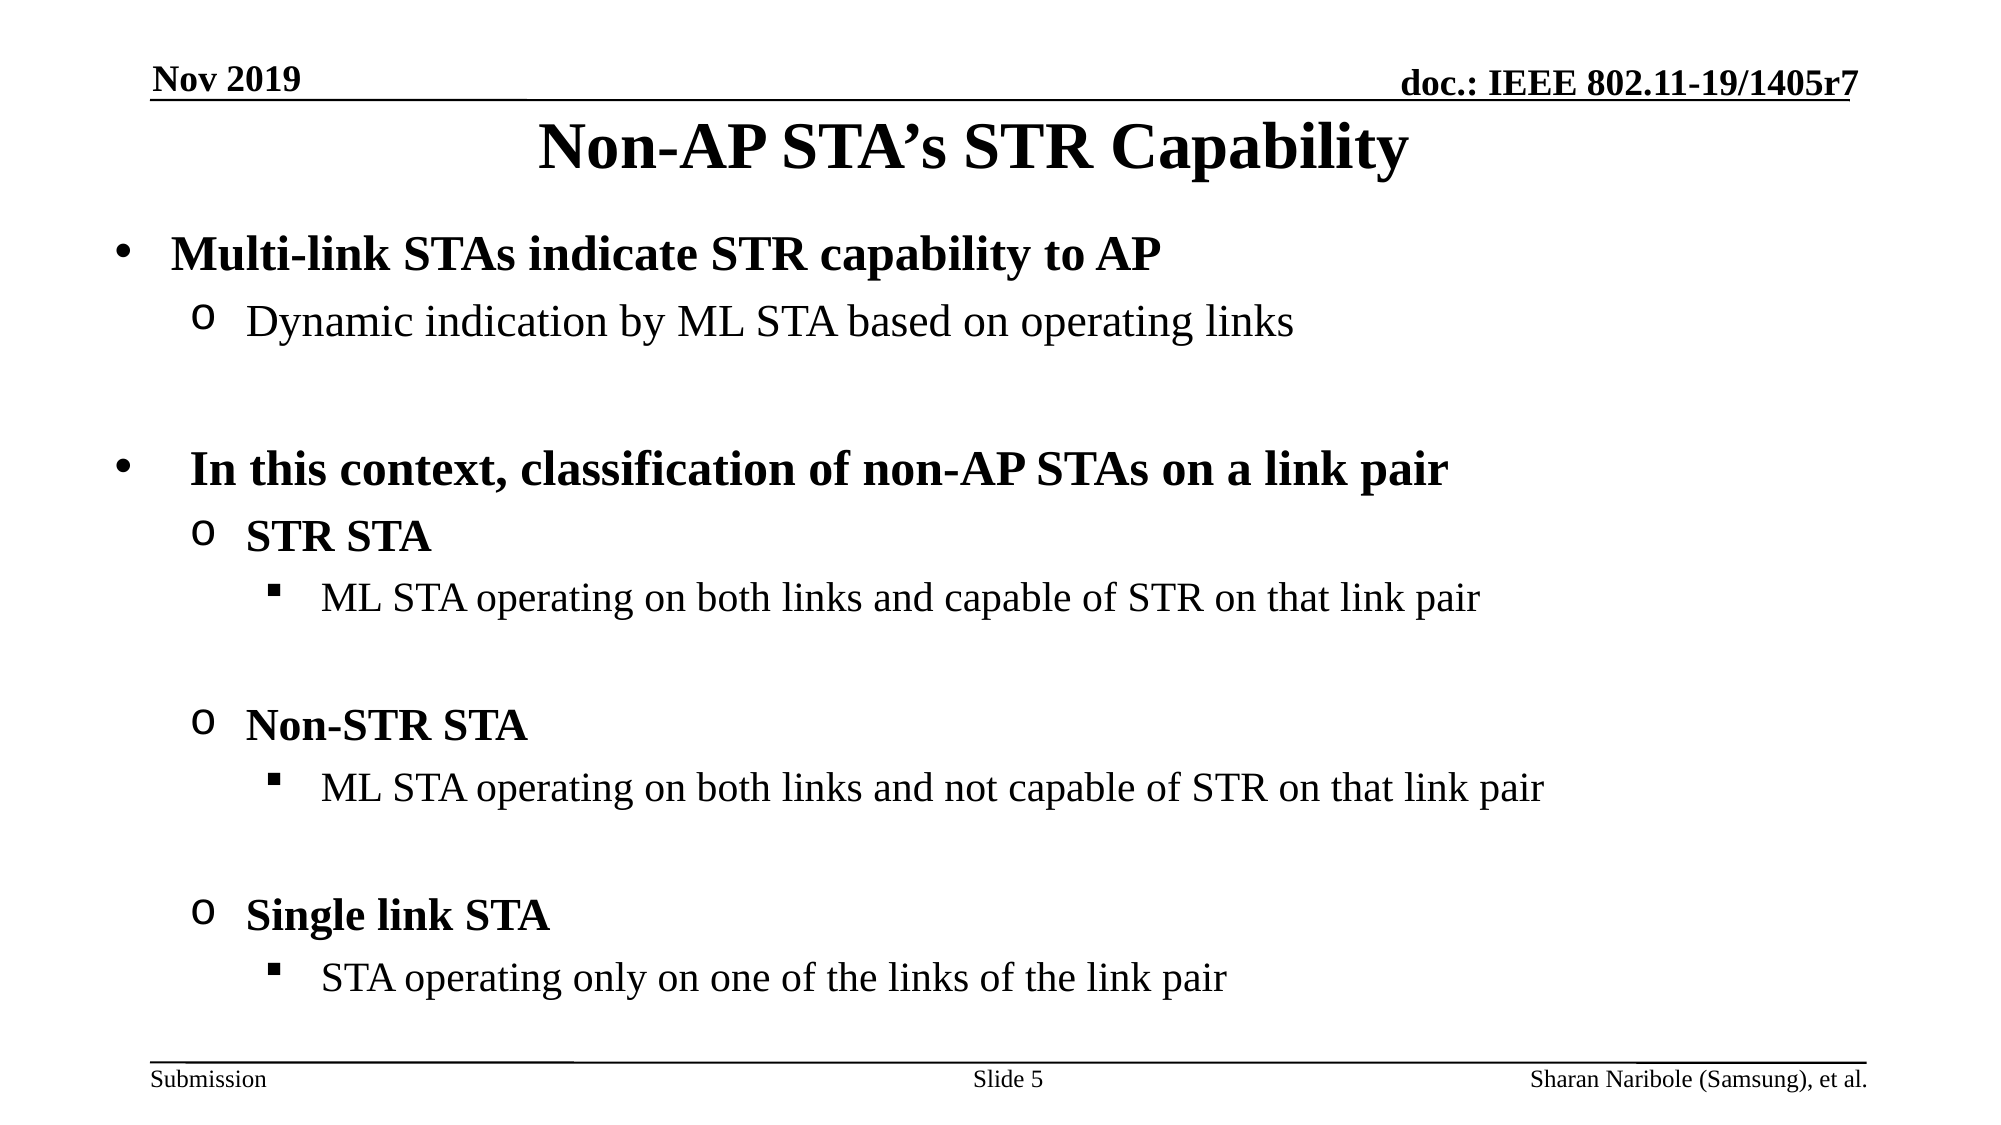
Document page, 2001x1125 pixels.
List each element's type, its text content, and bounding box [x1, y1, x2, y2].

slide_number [152, 54, 563, 100]
text_box Multi-link STAs indicate STR capability to AP Dynamic indication by ML STA based on operating links In this context, classification of non-AP STAs on a link pair STR STA ML STA operating on both links and capable of STR on that link pair Non-STR STA ML STA operating on both links and not capable of STR on that link pair Single link STA STA operating only on one of the links of the link pair [99, 212, 2000, 752]
slide_number Slide 5 [950, 1061, 1067, 1123]
title Non-AP STA’s STR Capability [124, 54, 1825, 212]
footer Sharan Naribole (Samsung), et al. [1171, 1061, 1869, 1093]
